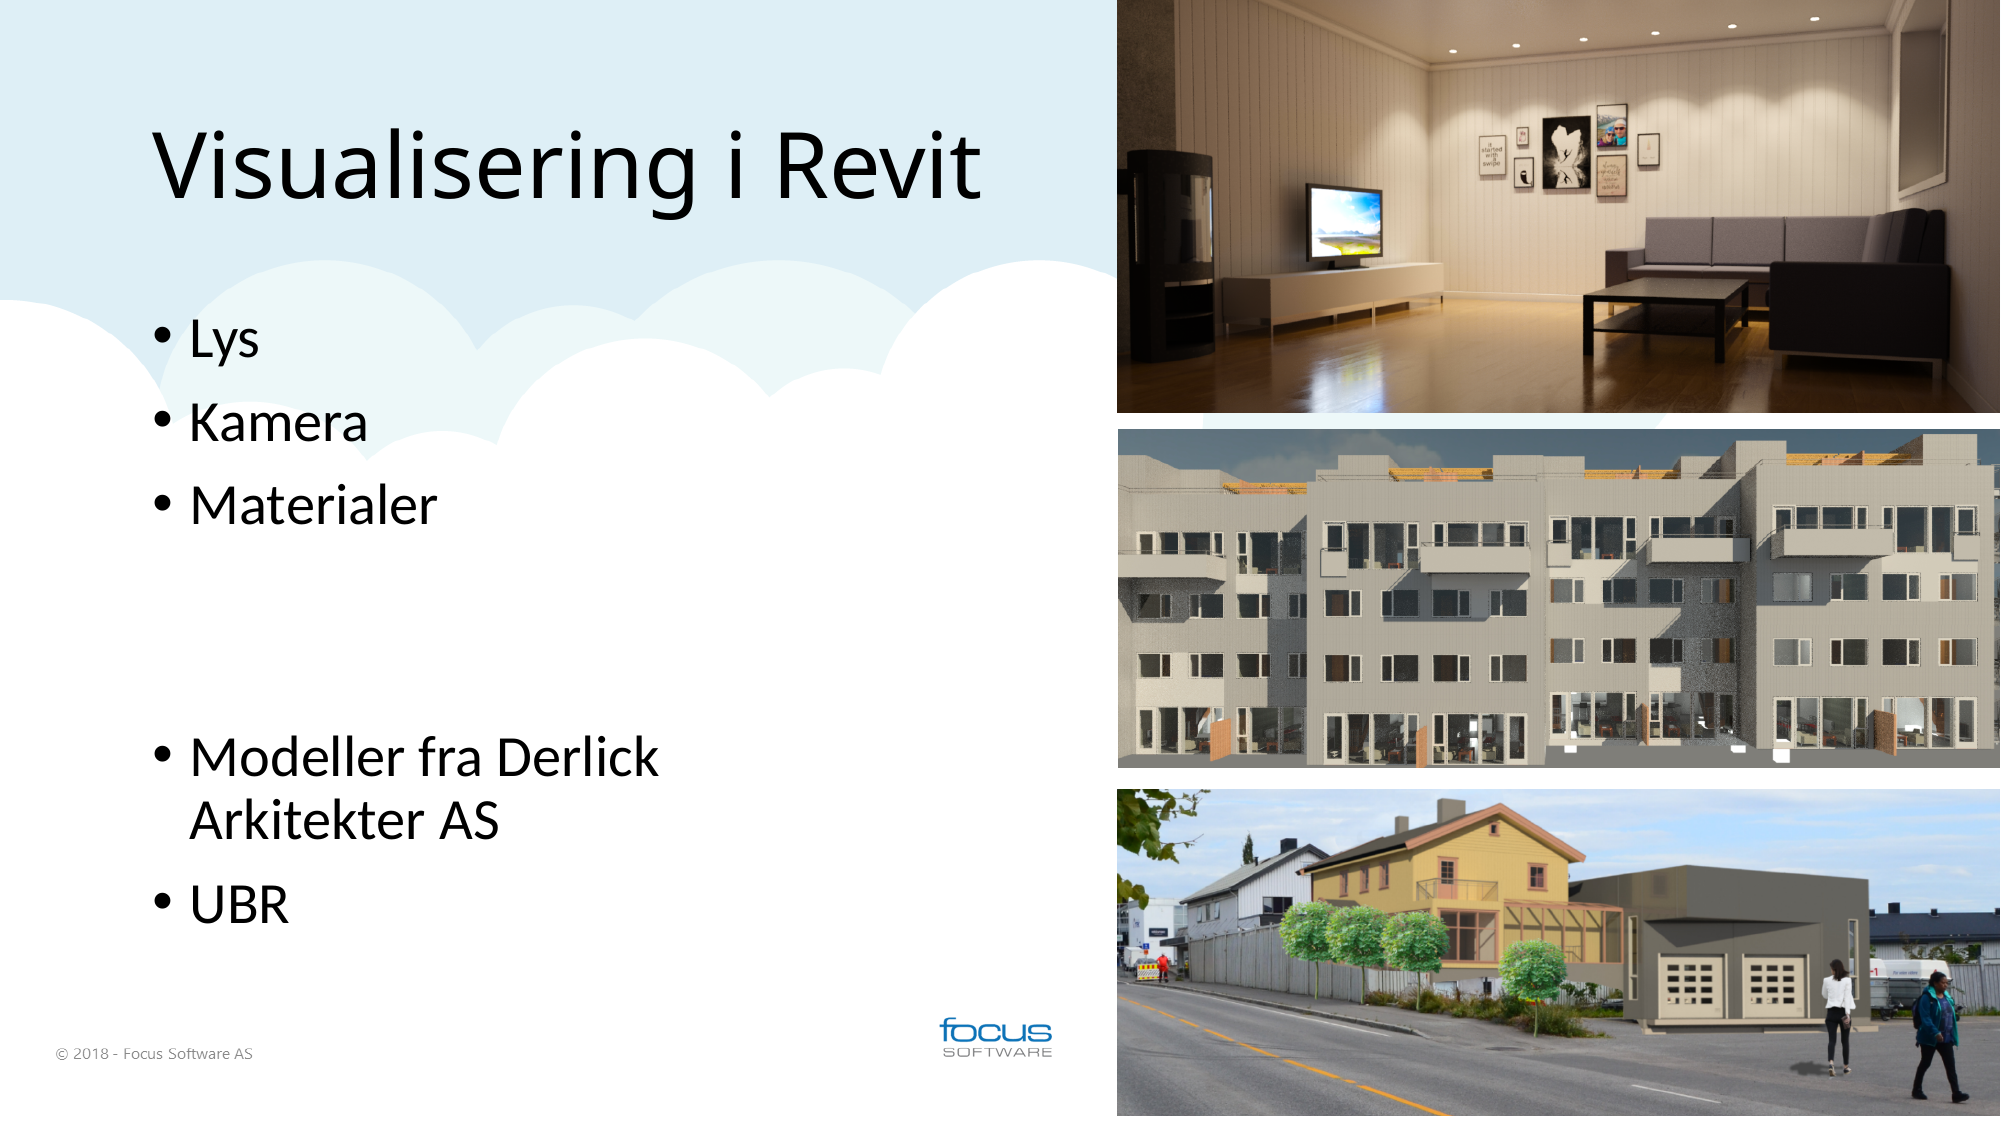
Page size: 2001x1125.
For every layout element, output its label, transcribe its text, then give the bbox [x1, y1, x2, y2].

picture [0, 0, 2001, 1125]
title Visualisering i Revit [137, 59, 1117, 278]
list Lys Kamera Materialer Modeller fra Derlick Arkitekter AS UBR [137, 299, 703, 995]
